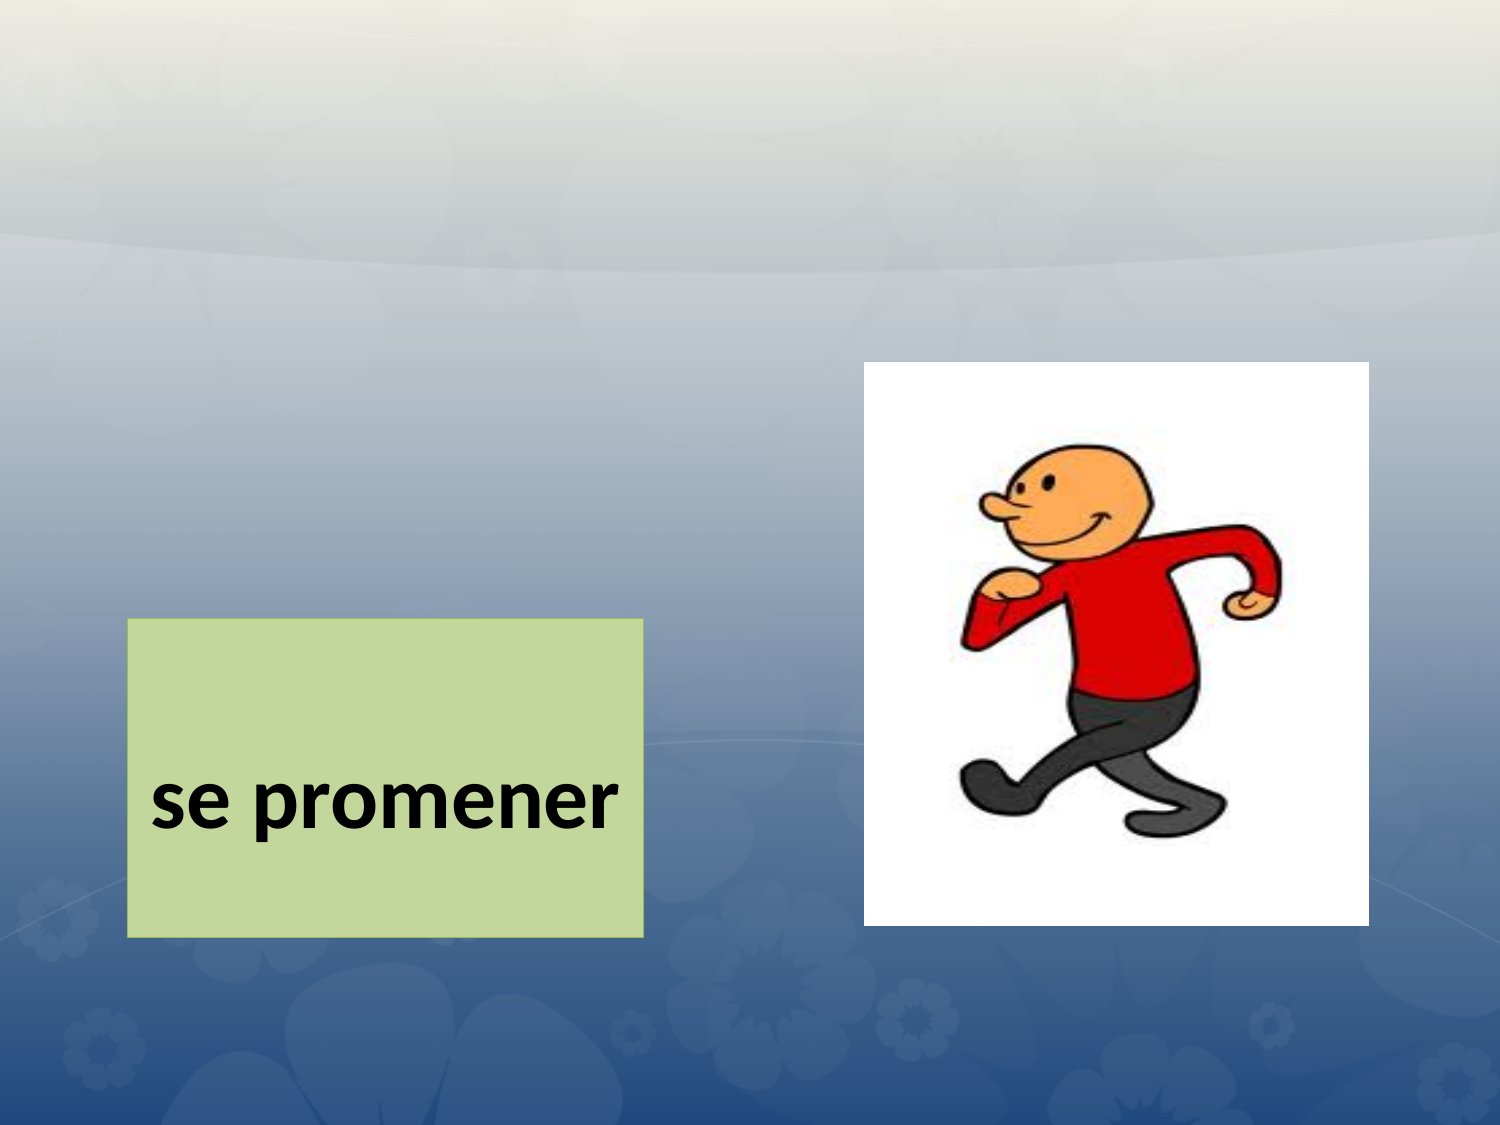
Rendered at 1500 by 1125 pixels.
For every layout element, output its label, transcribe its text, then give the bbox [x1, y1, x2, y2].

picture [0, 0, 1500, 1125]
subtitle se promener [127, 618, 644, 938]
